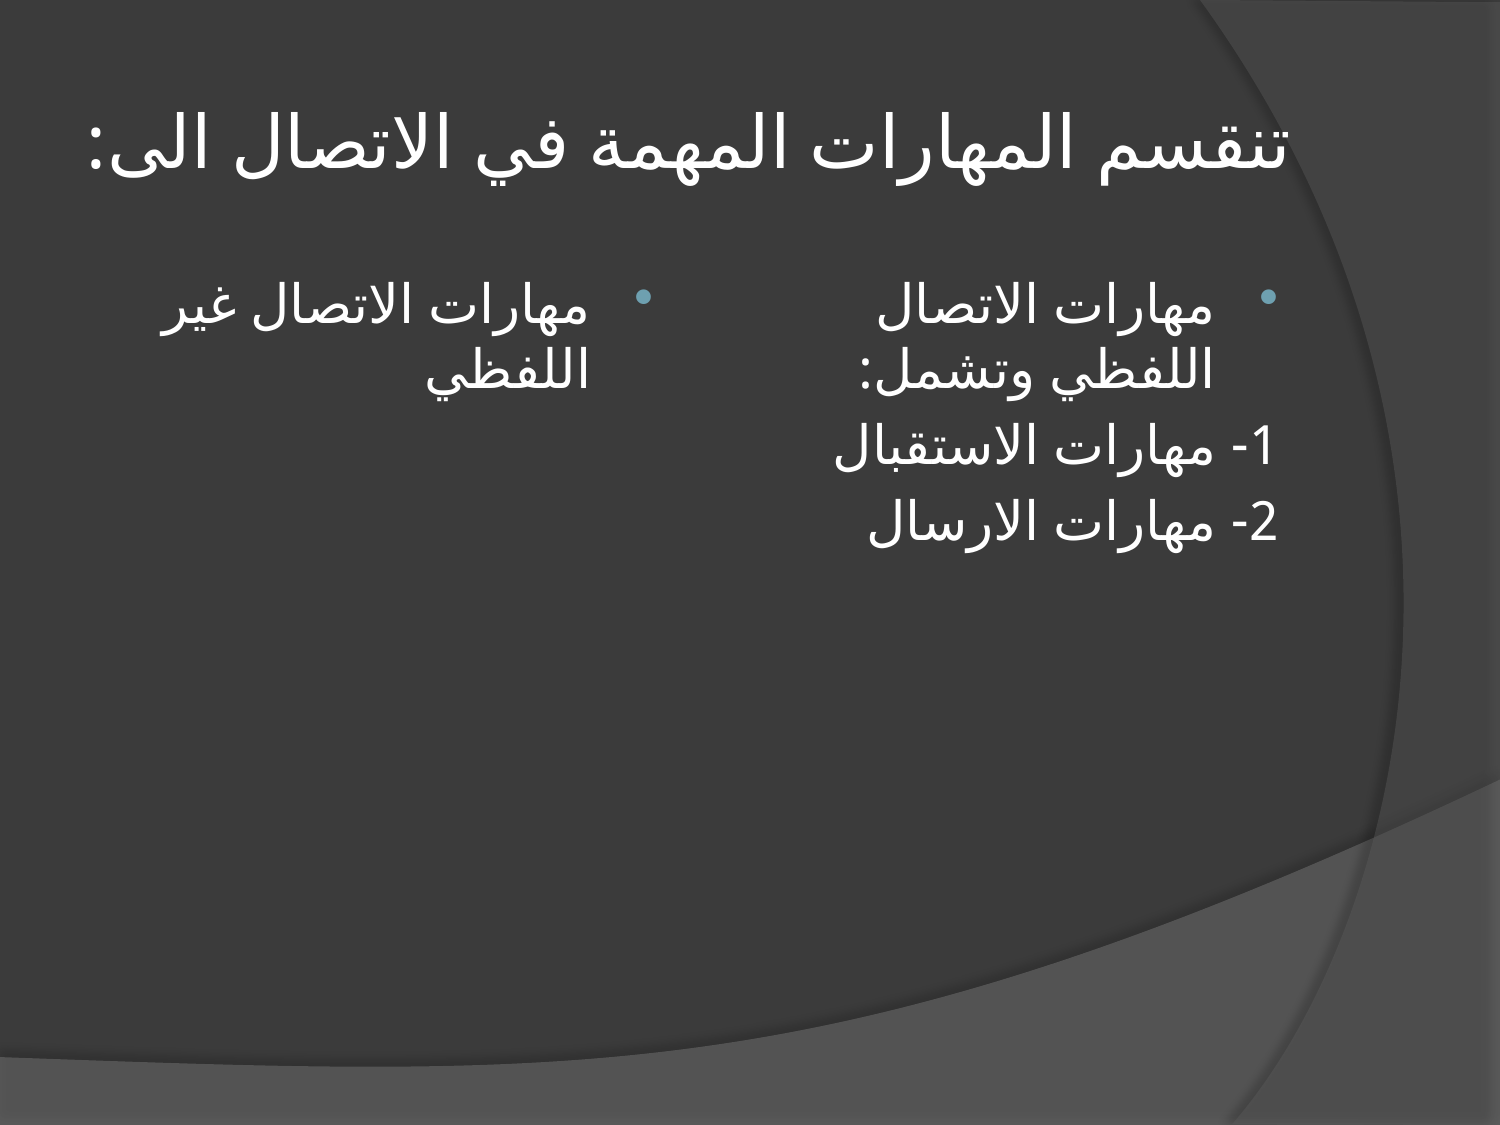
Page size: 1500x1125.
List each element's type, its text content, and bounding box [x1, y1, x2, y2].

title تنقسم المهارات المهمة في الاتصال الى: [75, 45, 1300, 233]
list مهارات الاتصال اللفظي وتشمل: 1- مهارات الاستقبال 2- مهارات الارسال [699, 262, 1300, 1005]
list مهارات الاتصال غير اللفظي [75, 262, 675, 1005]
